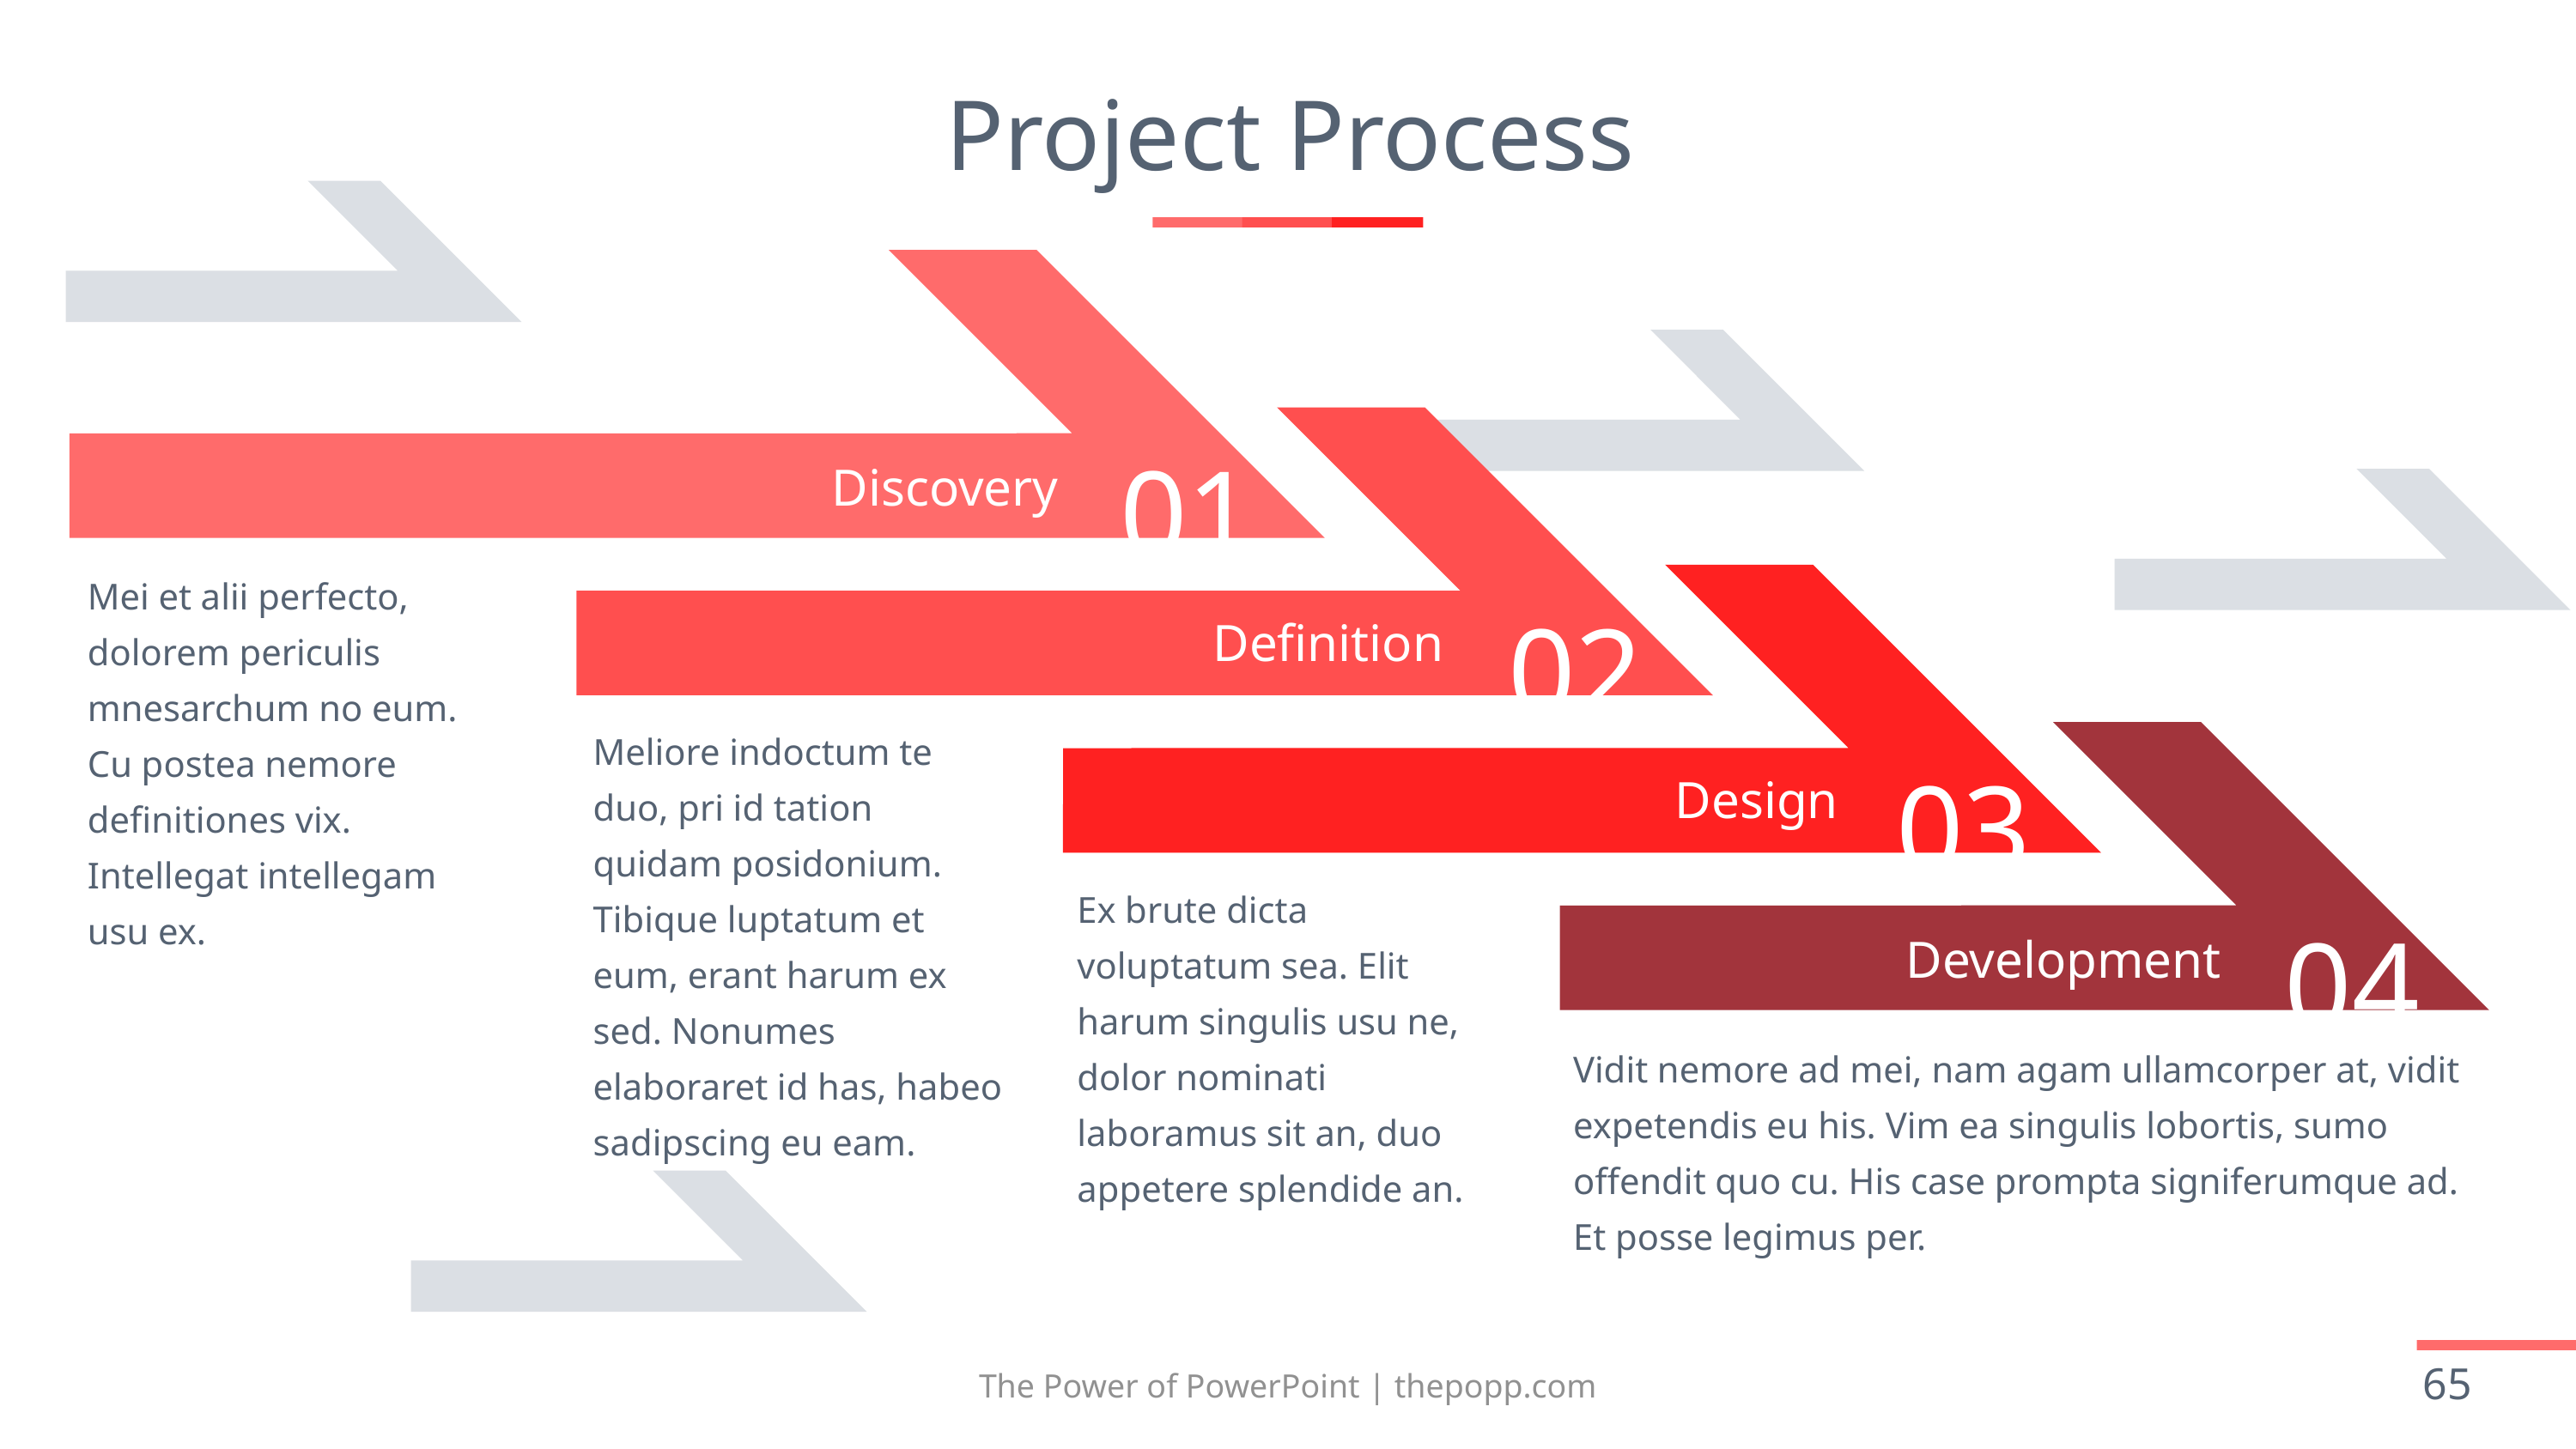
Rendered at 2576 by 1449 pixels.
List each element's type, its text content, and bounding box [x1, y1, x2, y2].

list Definition [806, 588, 1457, 694]
title Project Process [69, 49, 2512, 230]
list Discovery [421, 433, 1071, 539]
list Design [1201, 746, 1851, 852]
list Meliore indoctum te duo, pri id tation quidam posidonium. Tibique luptatum et eum, erant harum ex sed. Nonumes elaboraret id has, habeo sadipscing eu eam. [580, 710, 1023, 1166]
slide_number 65 [2409, 1351, 2576, 1421]
footer The Power of PowerPoint | thepopp.com [853, 1349, 1723, 1427]
list Development [1584, 905, 2234, 1010]
list Vidit nemore ad mei, nam agam ullamcorper at, vidit expetendis eu his. Vim ea singulis lobortis, sumo offendit quo cu. His case prompta signiferumque ad. Et posse legimus per. [1560, 1028, 2489, 1325]
list Ex brute dicta voluptatum sea. Elit harum singulis usu ne, dolor nominati laboramus sit an, duo appetere splendide an. [1064, 868, 1507, 1325]
list Mei et alii perfecto, dolorem periculis mnesarchum no eum. Cu postea nemore definitiones vix. Intellegat intellegam usu ex. [74, 555, 517, 1010]
